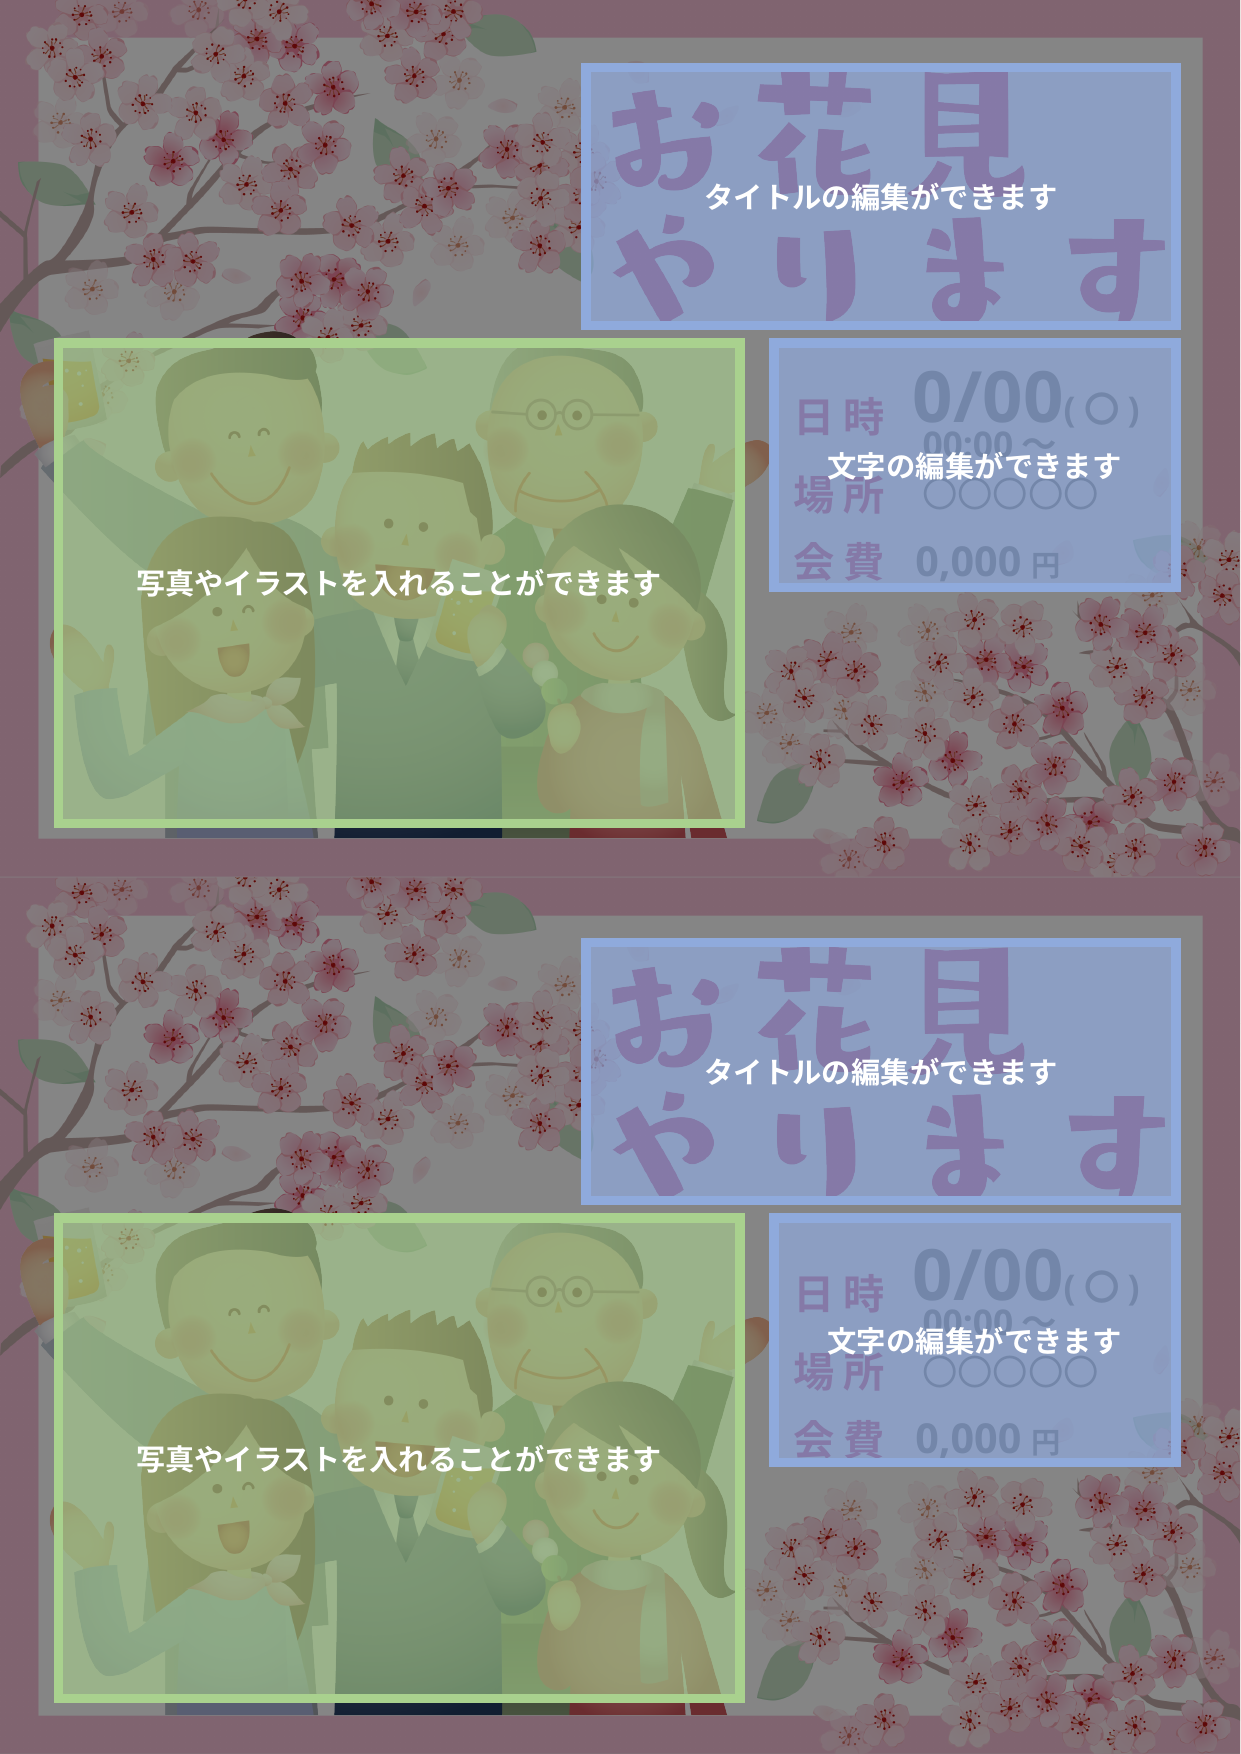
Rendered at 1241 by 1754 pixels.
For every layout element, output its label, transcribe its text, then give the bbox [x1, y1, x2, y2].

text_box 文字の編集ができます [784, 1217, 1177, 1464]
text_box [0, 0, 1241, 1754]
picture [6, 946, 1165, 1718]
text_box 文字の編集ができます [784, 342, 1177, 589]
text_box タイトルの編集ができます [585, 66, 1177, 327]
text_box タイトルの編集ができます [585, 941, 1177, 1202]
picture [6, 69, 1165, 840]
